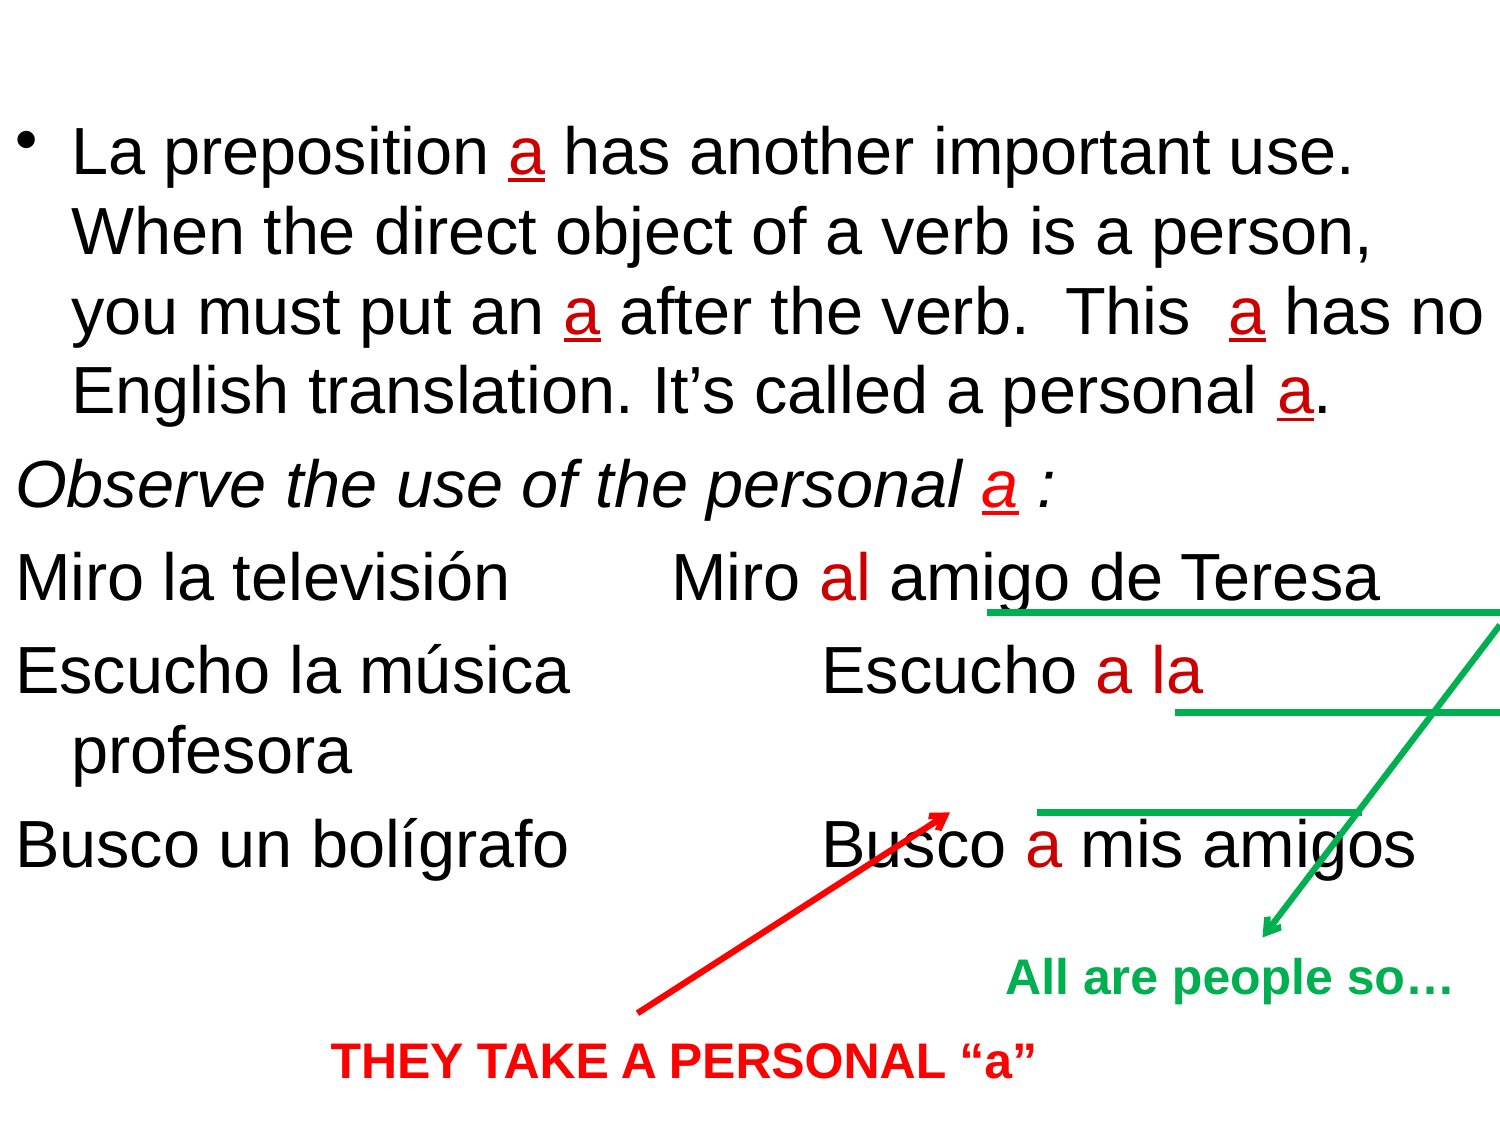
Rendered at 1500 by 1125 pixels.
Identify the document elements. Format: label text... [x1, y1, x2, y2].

list La preposition a has another important use. When the direct object of a verb is a person, you must put an a after the verb. This a has no English translation. It’s called a personal a. Observe the use of the personal a : Miro la televisión Miro al amigo de Teresa Escucho la música Escucho a la profesora Busco un bolígrafo Busco a mis amigos [0, 99, 1500, 1050]
text_box All are people so… [990, 937, 1471, 1013]
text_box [1262, 624, 1500, 938]
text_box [637, 812, 951, 1014]
text_box THEY TAKE A PERSONAL “a” [315, 1021, 1053, 1096]
